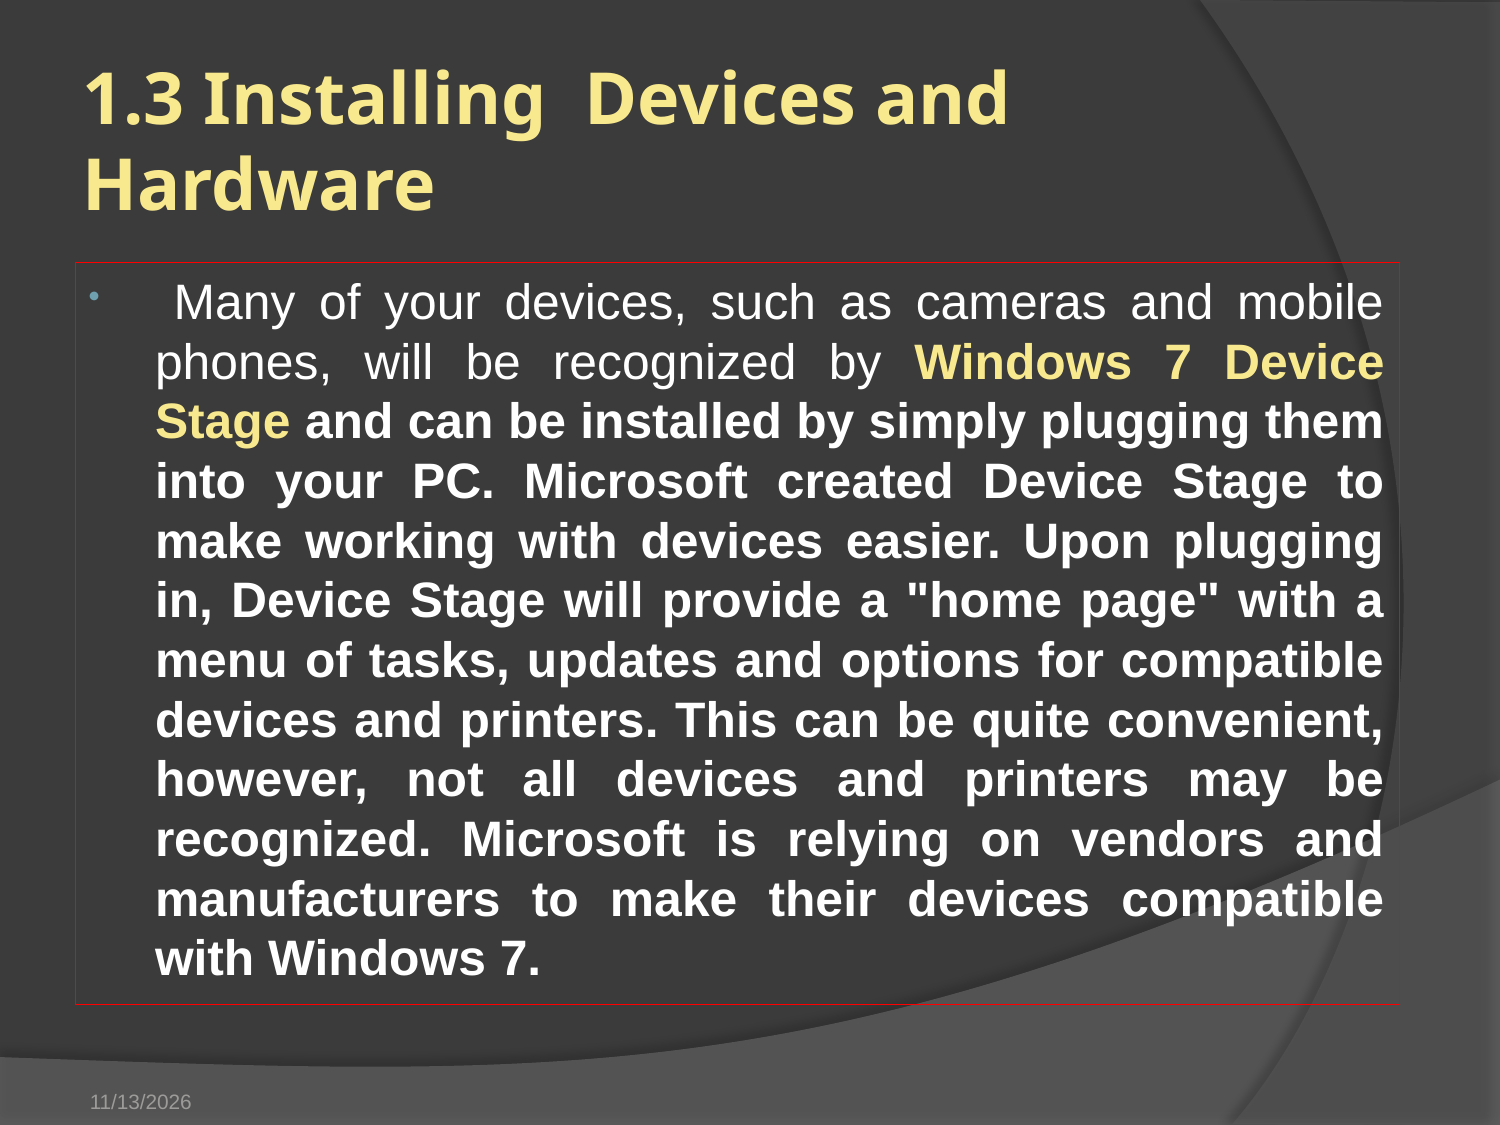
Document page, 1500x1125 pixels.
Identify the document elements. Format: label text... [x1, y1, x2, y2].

title 1.3 Installing Devices and Hardware [75, 45, 1300, 233]
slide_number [75, 1053, 425, 1114]
list Many of your devices, such as cameras and mobile phones, will be recognized by Windows 7 Device Stage and can be installed by simply plugging them into your PC. Microsoft created Device Stage to make working with devices easier. Upon plugging in, Device Stage will provide a "home page" with a menu of tasks, updates and options for compatible devices and printers. This can be quite convenient, however, not all devices and printers may be recognized. Microsoft is relying on vendors and manufacturers to make their devices compatible with Windows 7. [75, 262, 1400, 1005]
